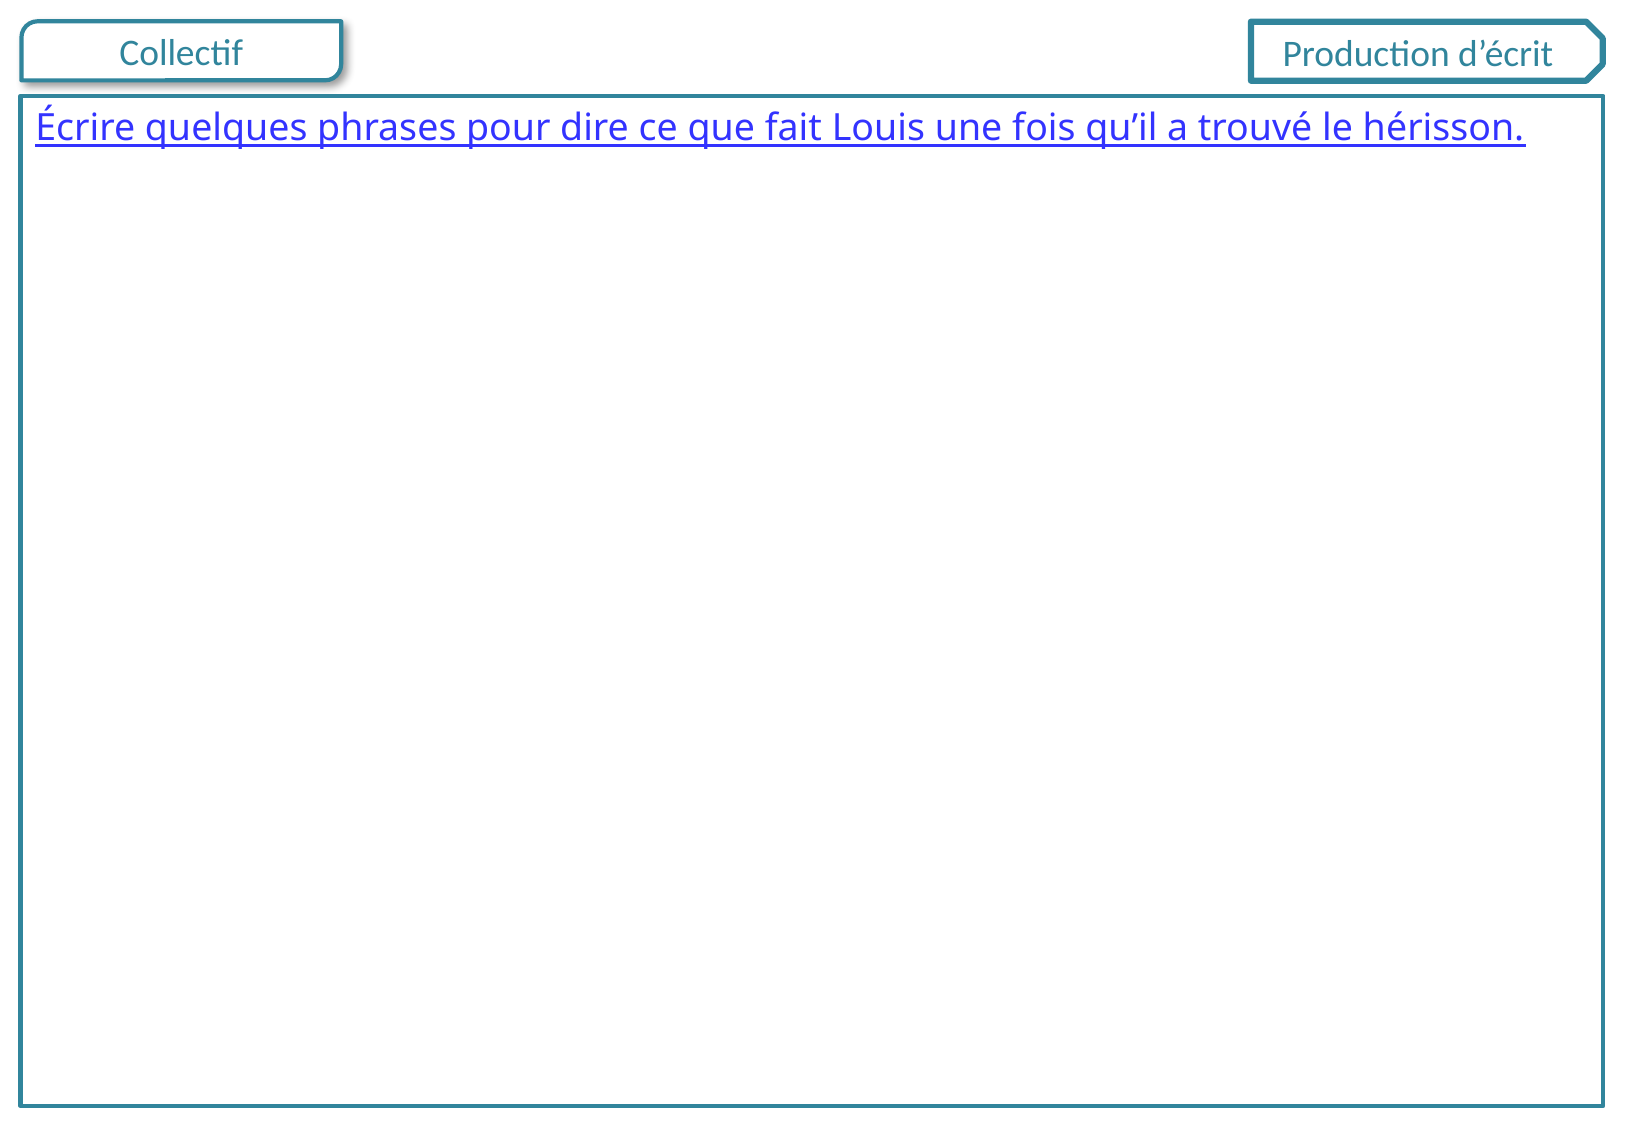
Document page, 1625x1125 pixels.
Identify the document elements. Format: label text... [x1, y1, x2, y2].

list Production d’écrit [1251, 21, 1585, 81]
list Écrire quelques phrases pour dire ce que fait Louis une fois qu’il a trouvé le hérisson. [18, 94, 1605, 1108]
